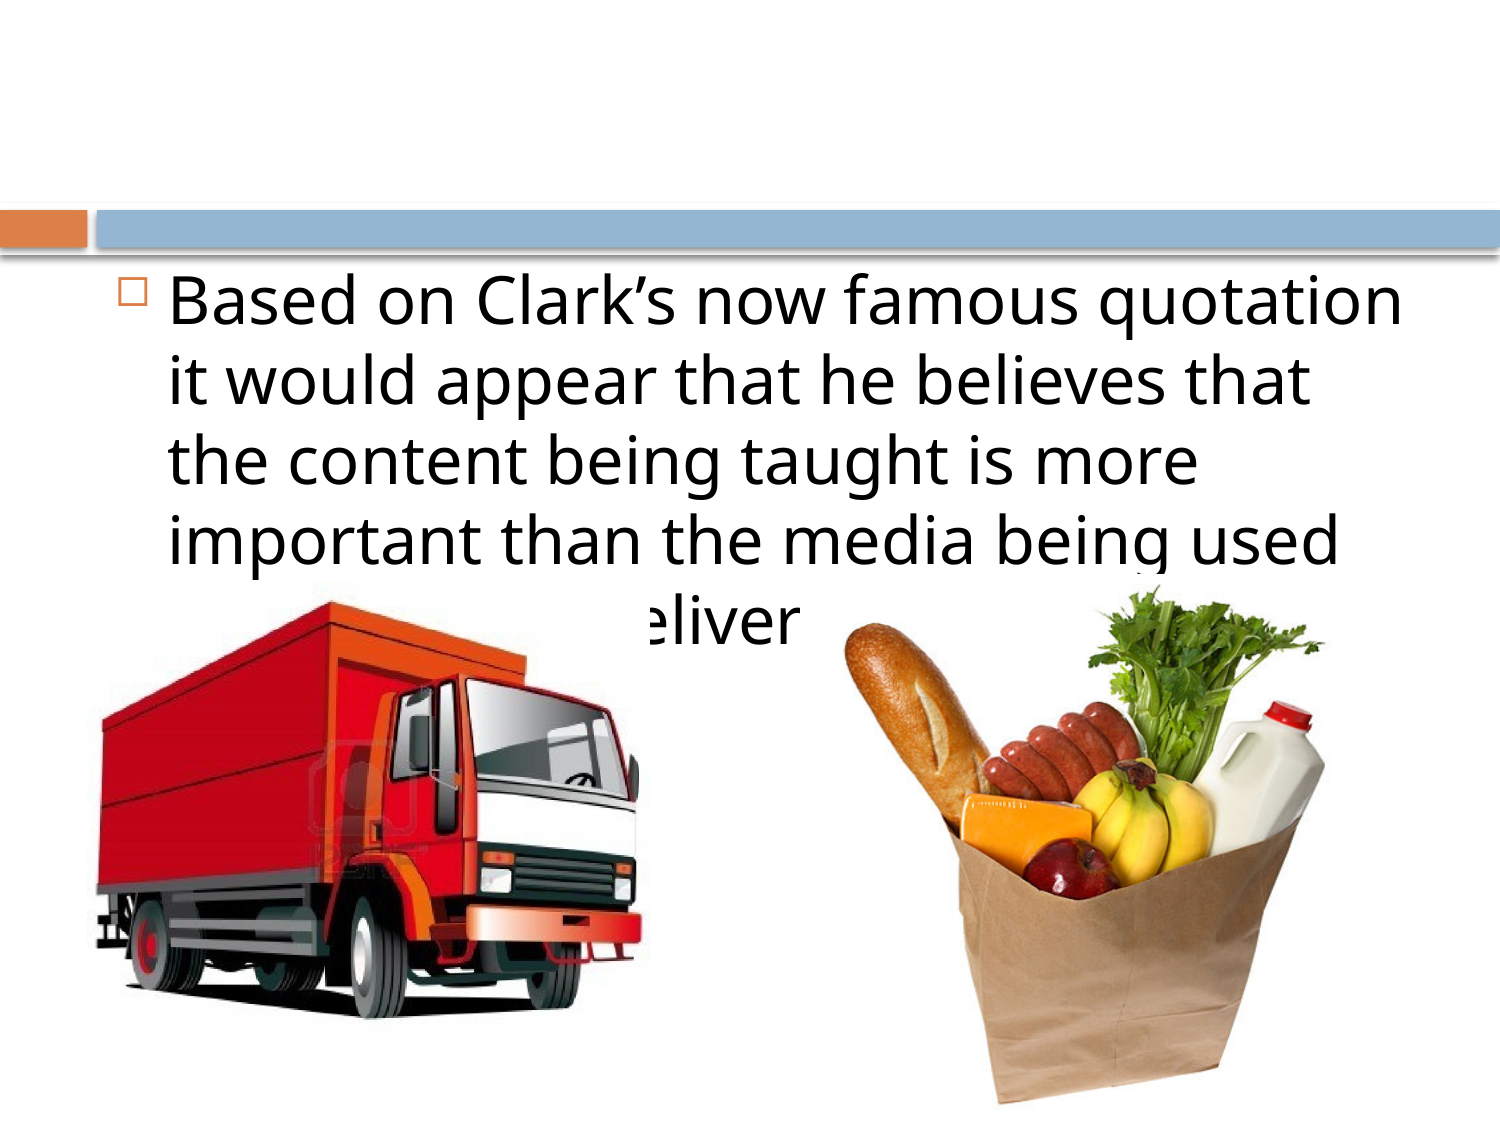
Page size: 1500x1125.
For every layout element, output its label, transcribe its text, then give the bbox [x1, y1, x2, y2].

picture [87, 580, 651, 1038]
list Based on Clark’s now famous quotation it would appear that he believes that the content being taught is more important than the media being used to present or deliver it. [100, 249, 1438, 725]
picture [799, 574, 1422, 1125]
